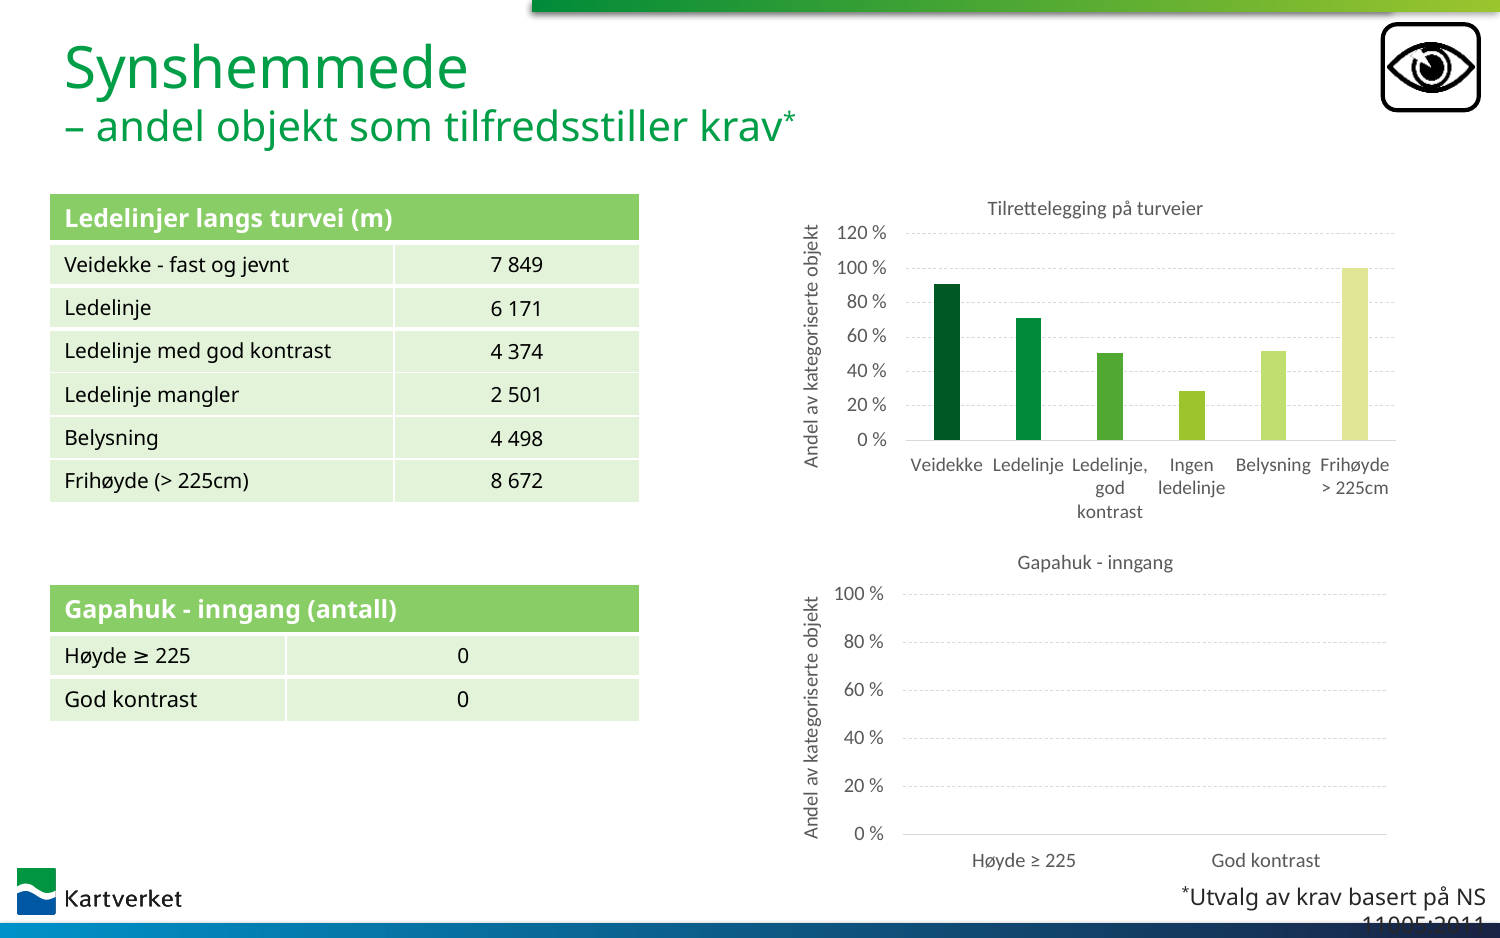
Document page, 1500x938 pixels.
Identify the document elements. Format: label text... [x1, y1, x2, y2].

table_cell 0 [287, 679, 639, 721]
text_box Synshemmede – andel objekt som tilfredsstiller krav* [49, 24, 1431, 158]
table_cell God kontrast [50, 679, 285, 721]
table_cell 8 672 [395, 460, 639, 502]
table_cell 0 [287, 636, 639, 675]
table_cell 2 501 [395, 373, 639, 415]
table_header Gapahuk - inngang (antall) [50, 585, 639, 632]
picture [791, 541, 1400, 880]
table_header Ledelinjer langs turvei (m) [50, 194, 639, 240]
table_cell 6 171 [395, 288, 639, 327]
picture [791, 187, 1400, 526]
text_box *Utvalg av krav basert på NS 11005:2011 [1068, 873, 1500, 938]
table_cell Ledelinje [50, 288, 393, 327]
table_cell Frihøyde (> 225cm) [50, 460, 393, 502]
table_cell Ledelinje med god kontrast [50, 331, 393, 372]
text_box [1382, 24, 1480, 111]
table_cell Høyde ≥ 225 [50, 636, 285, 675]
table_cell 7 849 [395, 245, 639, 284]
table_cell Ledelinje mangler [50, 373, 393, 415]
table_cell 4 374 [395, 331, 639, 372]
table_cell Veidekke - fast og jevnt [50, 245, 393, 284]
table_cell 4 498 [395, 417, 639, 458]
table_cell Belysning [50, 417, 393, 458]
